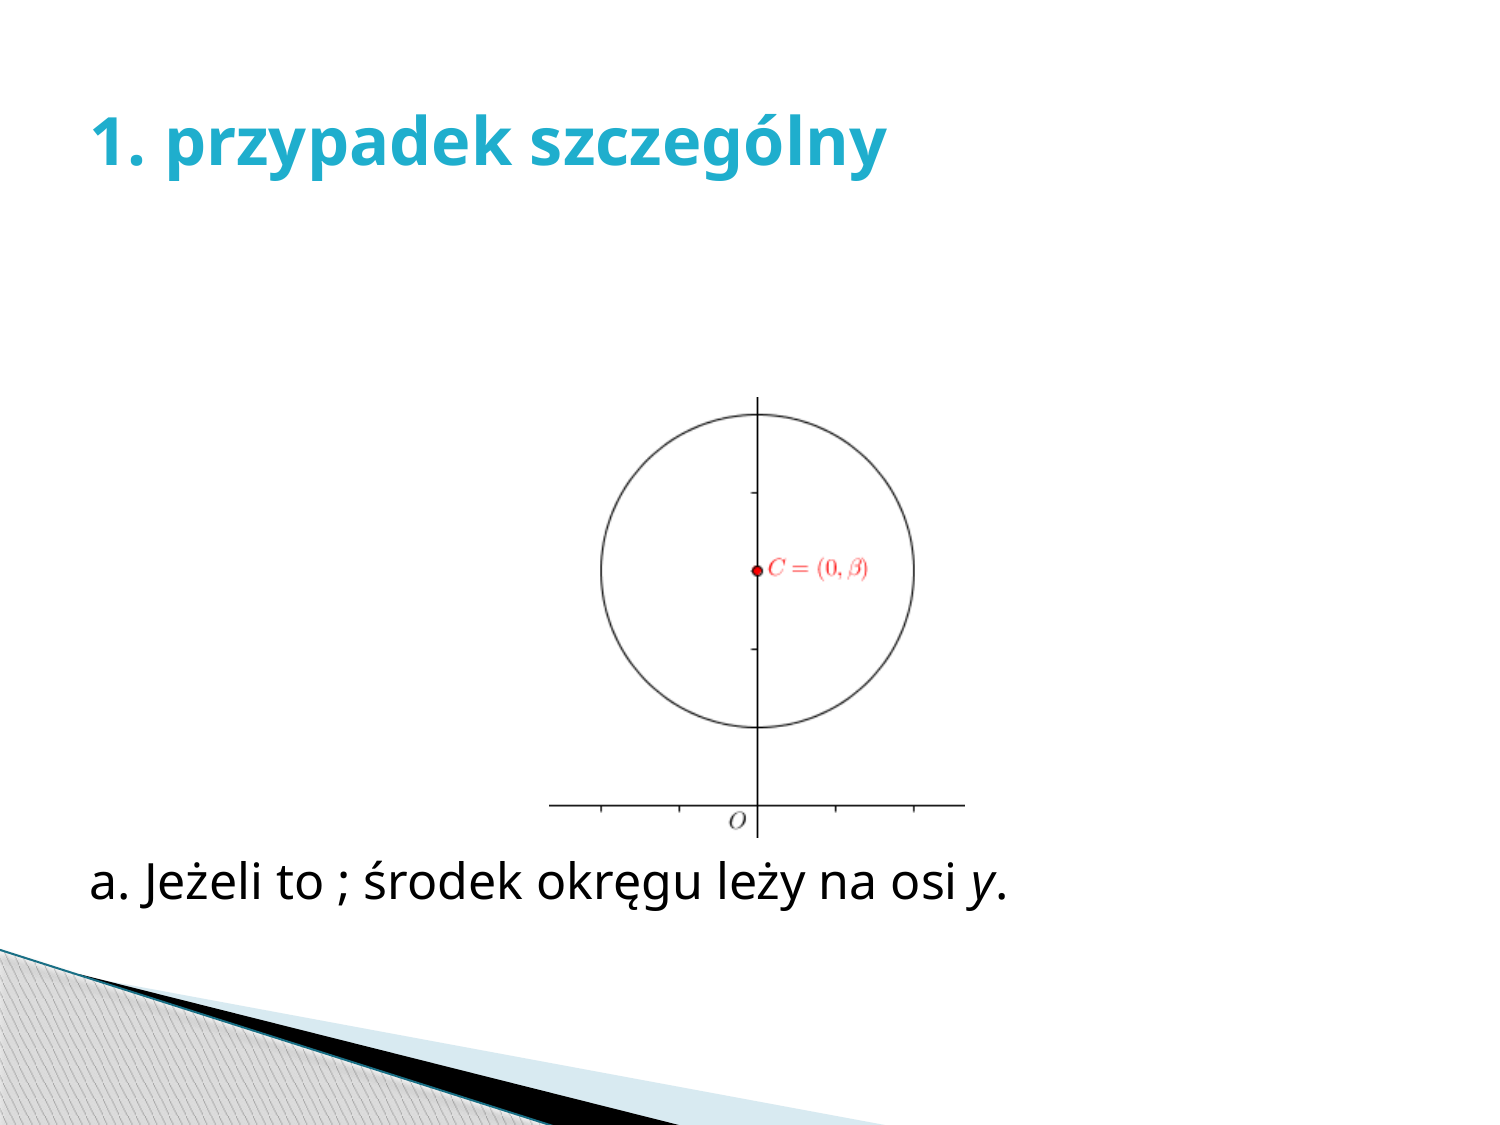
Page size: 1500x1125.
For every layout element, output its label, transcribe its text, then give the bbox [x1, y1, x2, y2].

picture [548, 396, 965, 838]
title 1. przypadek szczególny [75, 45, 1425, 233]
